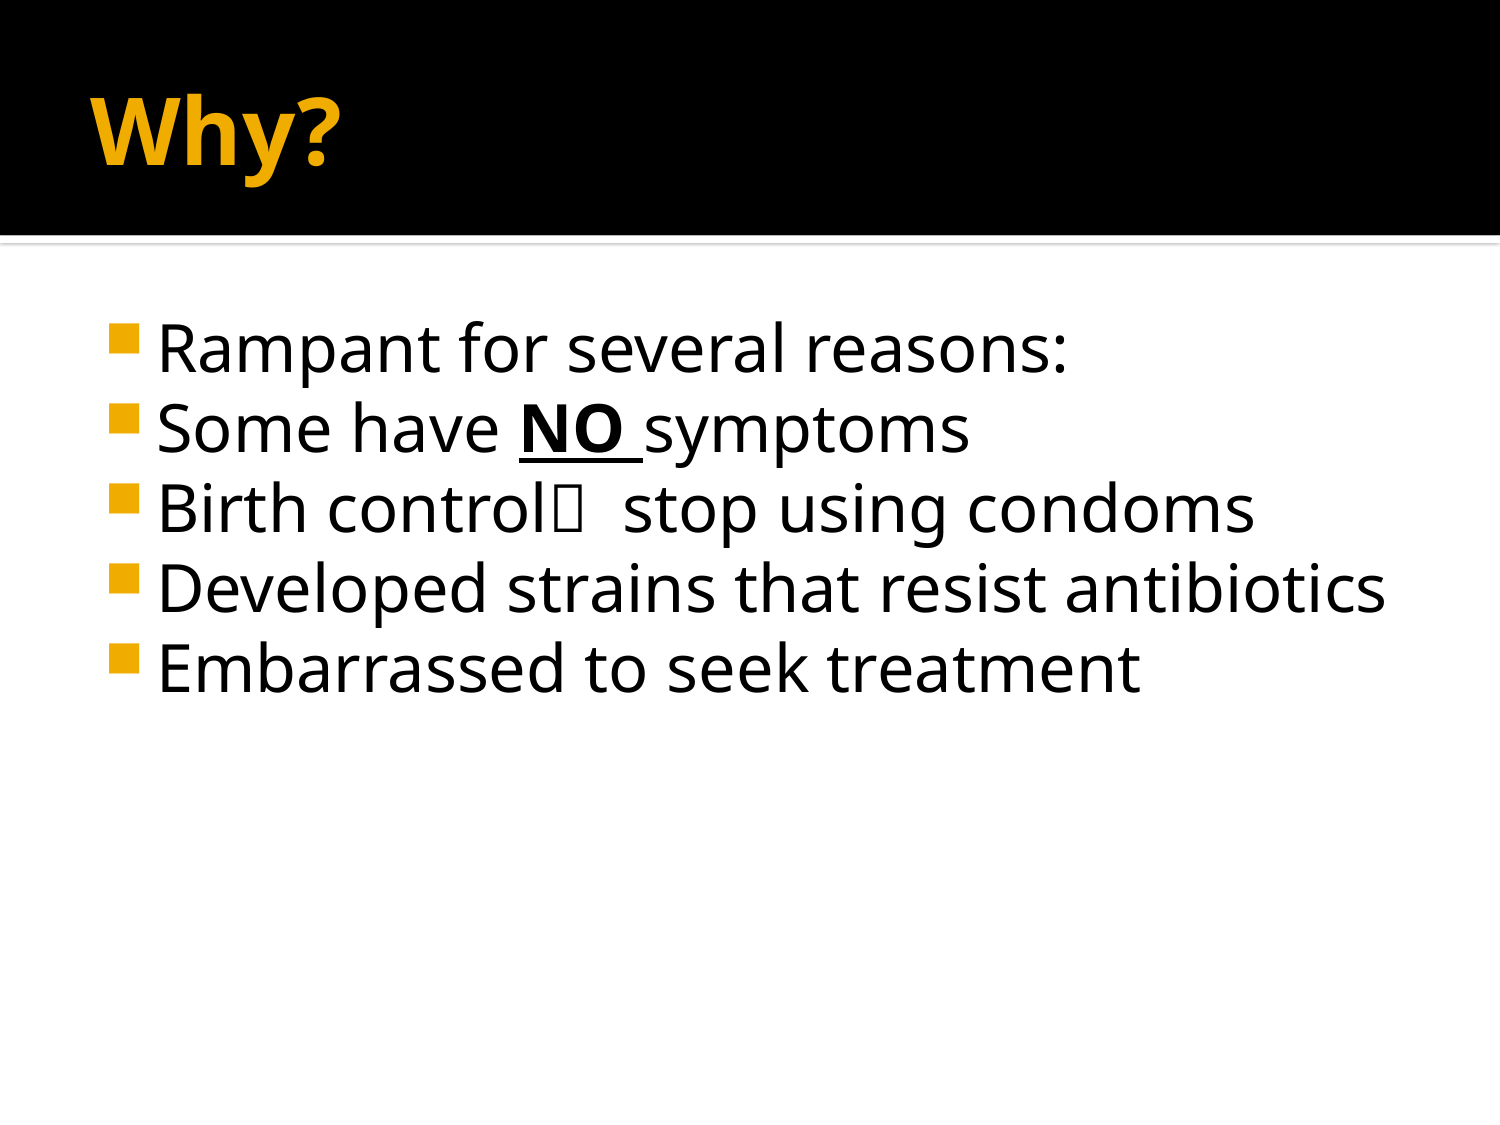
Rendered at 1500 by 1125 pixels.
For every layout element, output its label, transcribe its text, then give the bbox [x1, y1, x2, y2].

title Why? [75, 25, 1425, 231]
list Rampant for several reasons: Some have NO symptoms Birth control stop using condoms Developed strains that resist antibiotics Embarrassed to seek treatment [75, 291, 1425, 1050]
